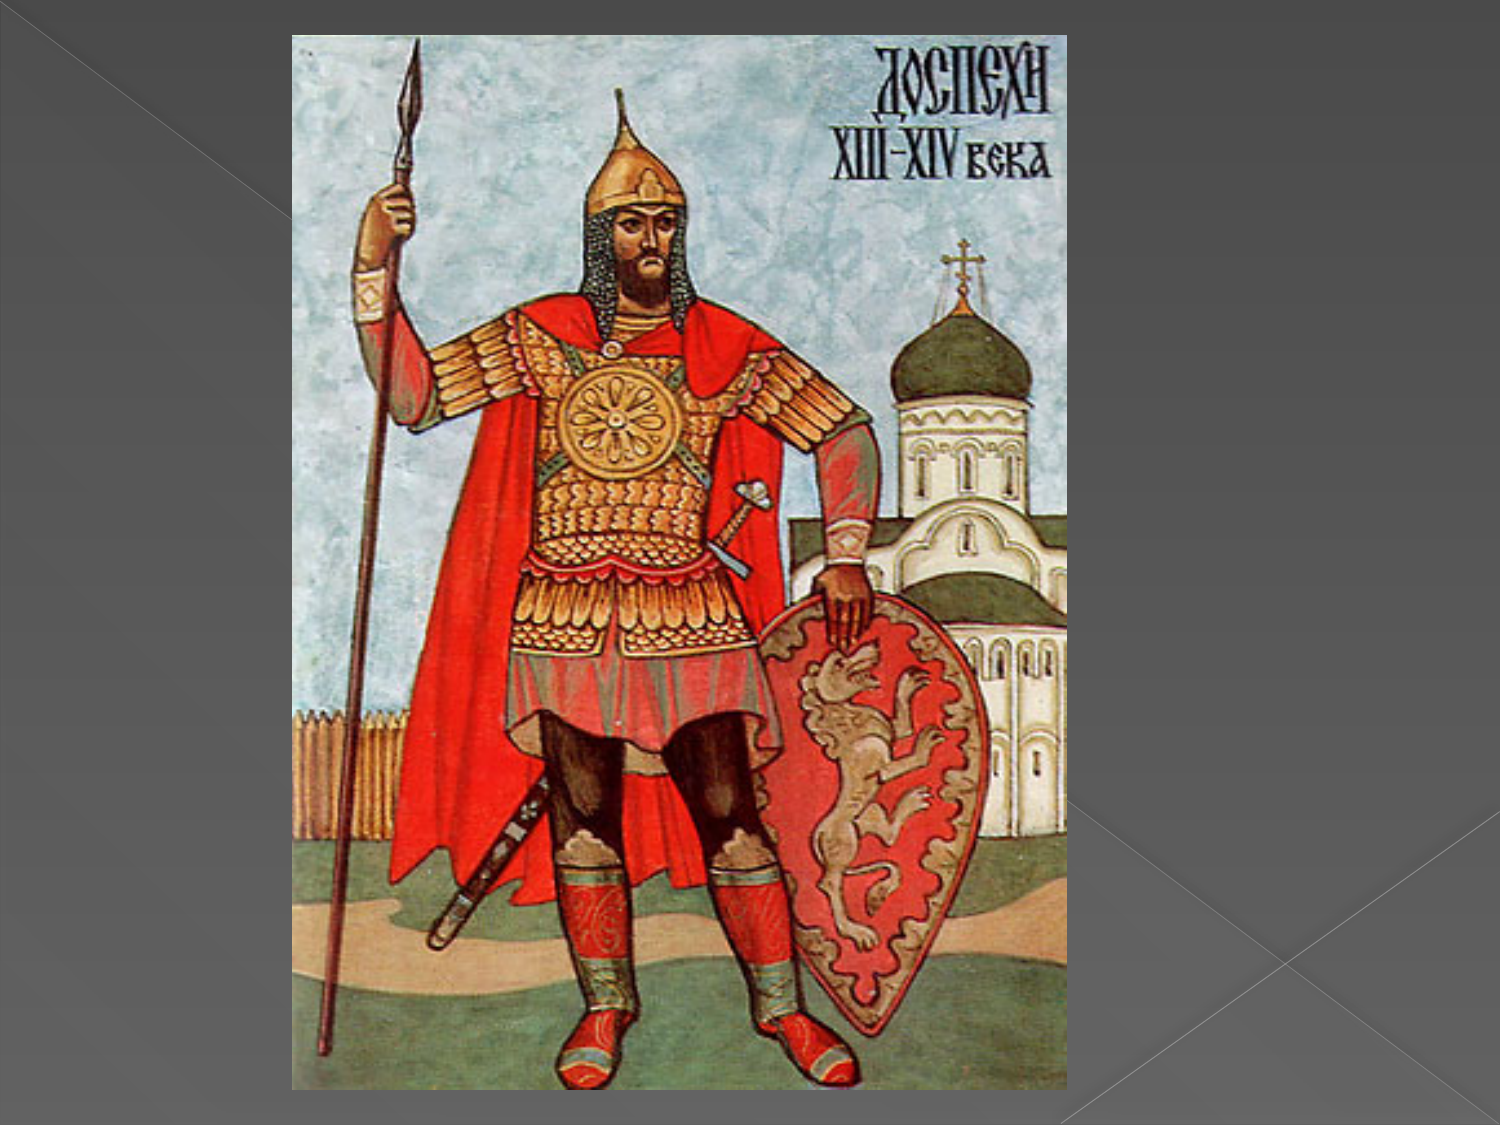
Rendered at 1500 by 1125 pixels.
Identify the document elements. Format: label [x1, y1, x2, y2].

picture [292, 34, 1067, 1091]
